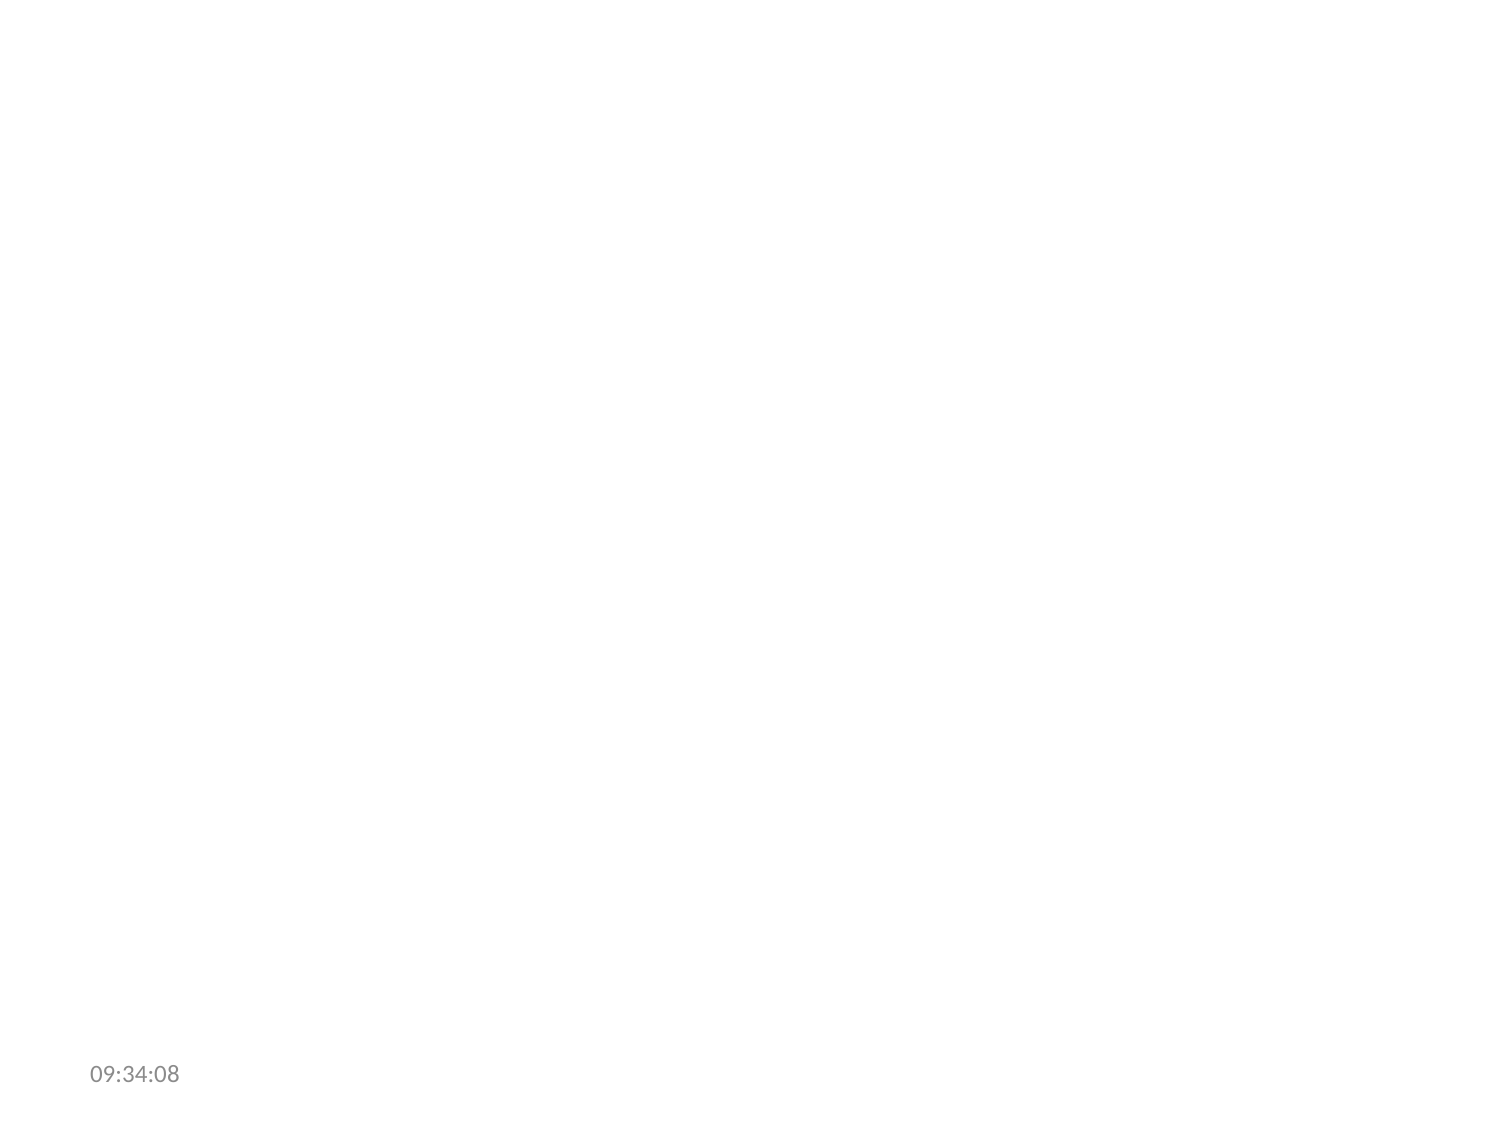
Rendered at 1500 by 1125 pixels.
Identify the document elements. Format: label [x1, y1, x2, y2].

slide_number [75, 1042, 425, 1103]
